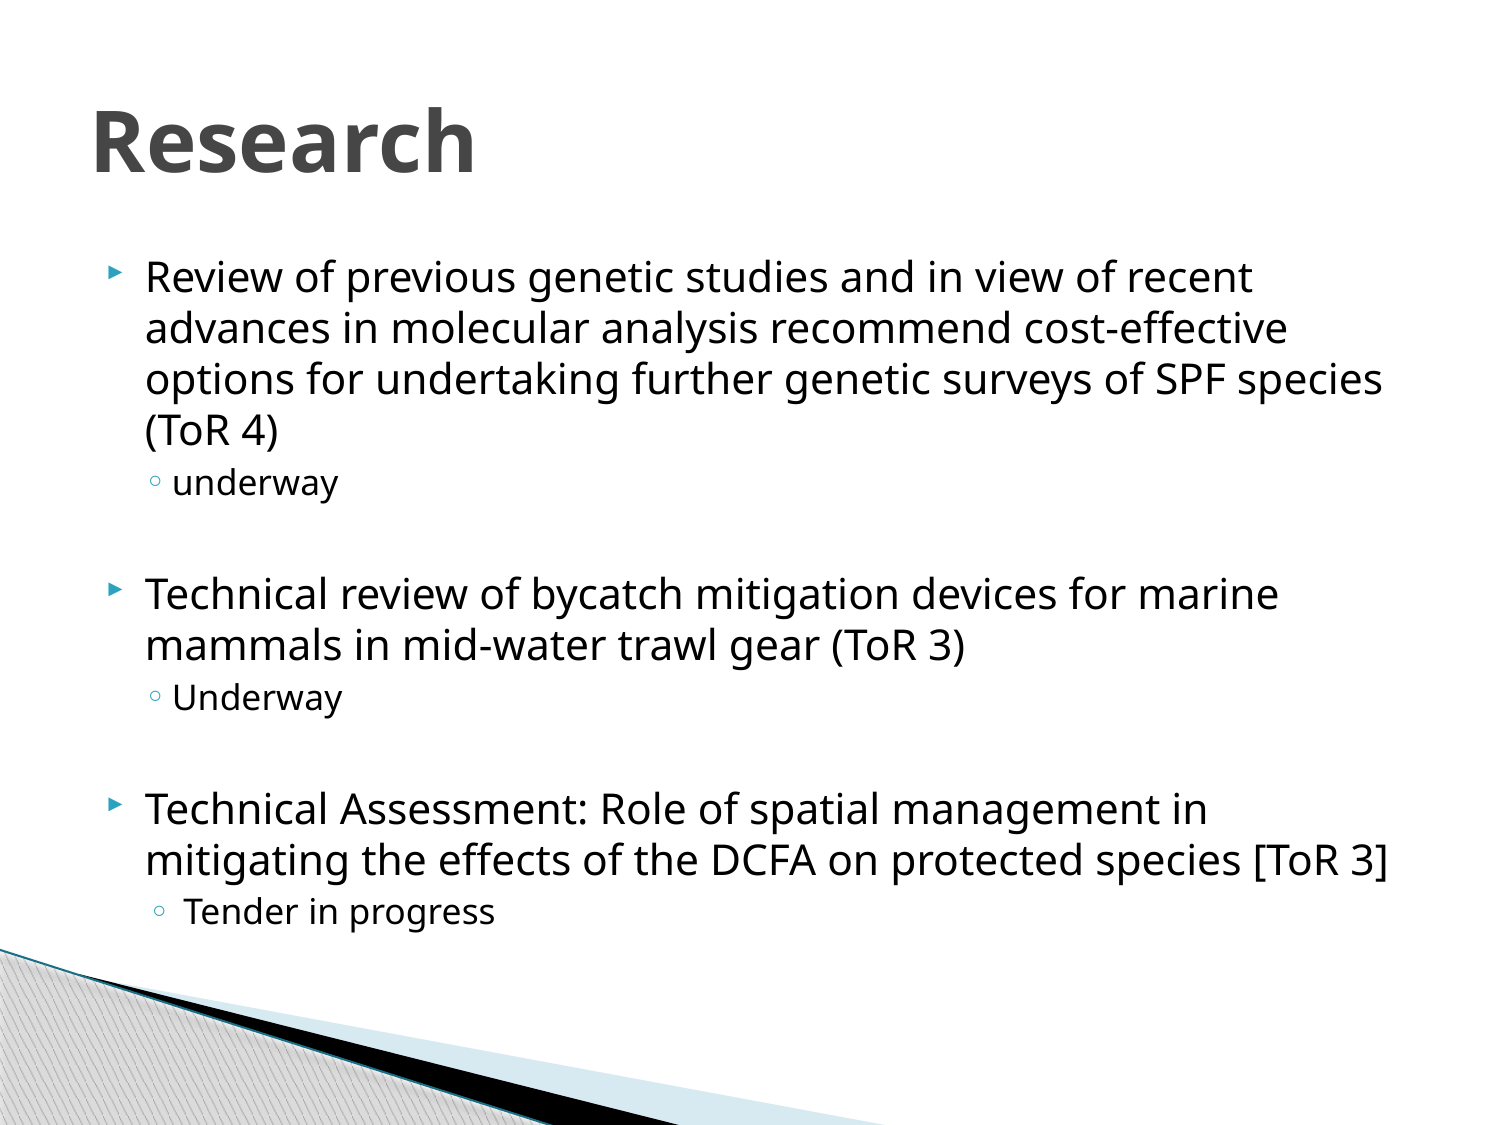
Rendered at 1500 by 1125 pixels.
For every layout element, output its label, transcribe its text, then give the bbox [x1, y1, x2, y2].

title Research [75, 45, 1425, 233]
list Review of previous genetic studies and in view of recent advances in molecular analysis recommend cost-effective options for undertaking further genetic surveys of SPF species (ToR 4) underway Technical review of bycatch mitigation devices for marine mammals in mid-water trawl gear (ToR 3) Underway Technical Assessment: Role of spatial management in mitigating the effects of the DCFA on protected species [ToR 3] Tender in progress [75, 243, 1425, 986]
